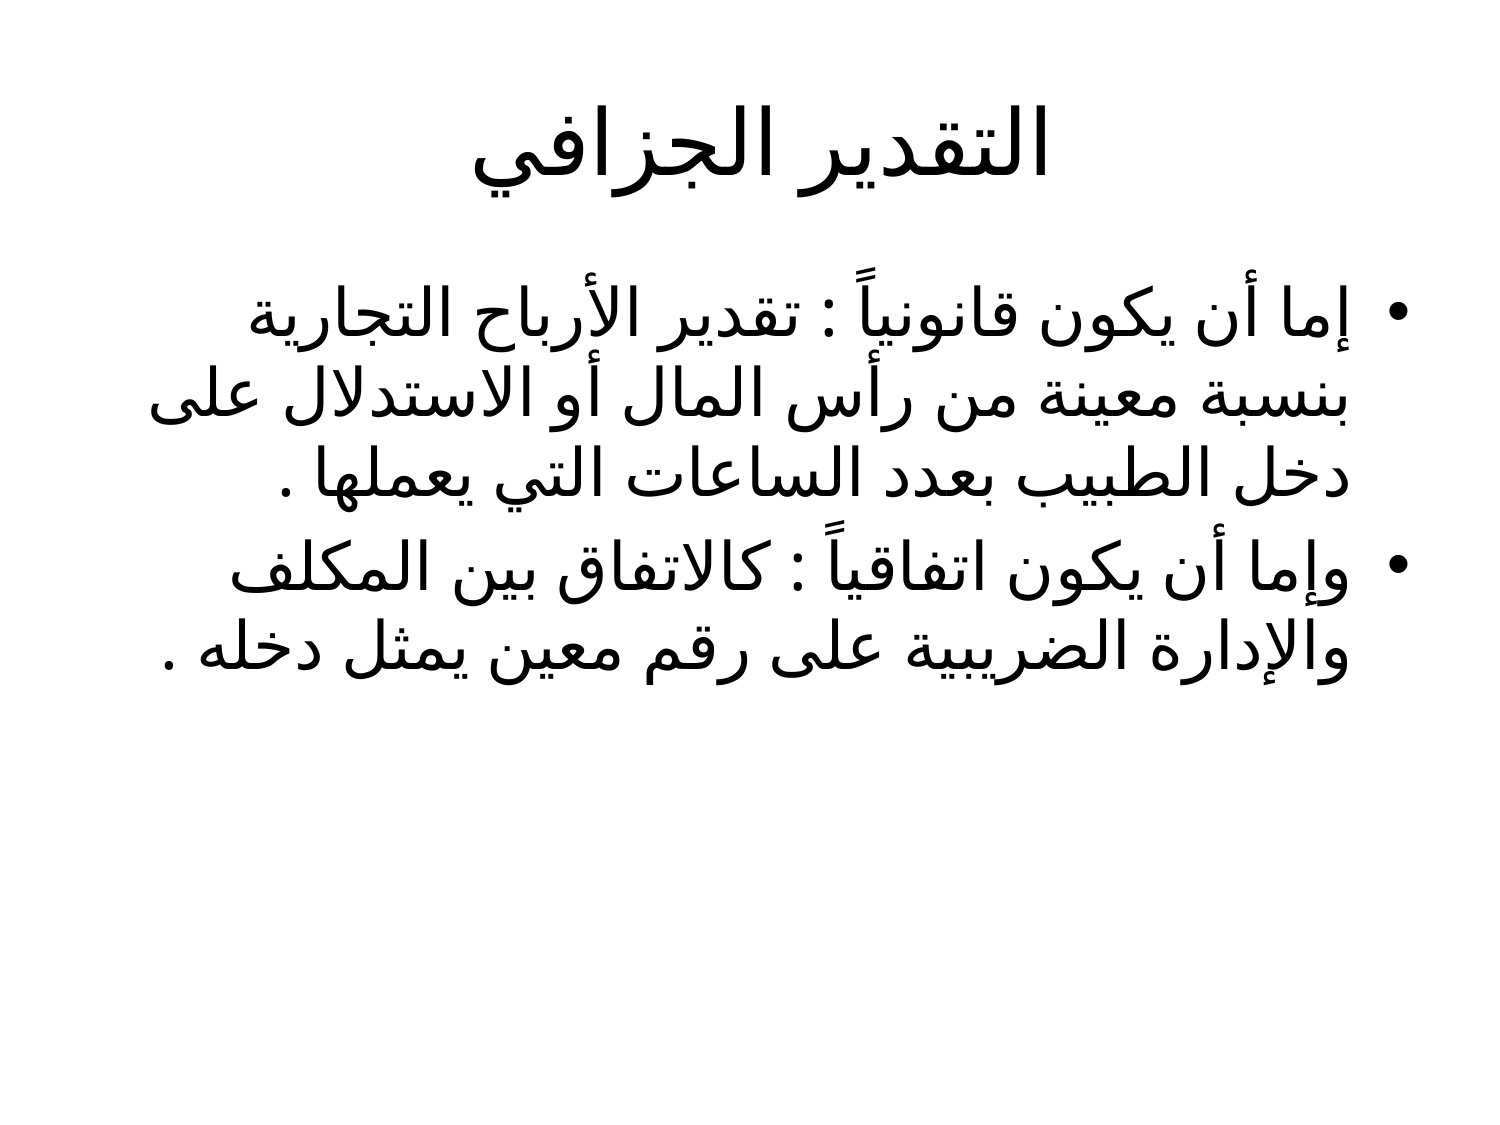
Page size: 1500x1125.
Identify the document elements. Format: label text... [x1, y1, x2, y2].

title التقدير الجزافي [75, 45, 1425, 233]
list إما أن يكون قانونياً : تقدير الأرباح التجارية بنسبة معينة من رأس المال أو الاستدلال على دخل الطبيب بعدد الساعات التي يعملها . وإما أن يكون اتفاقياً : كالاتفاق بين المكلف والإدارة الضريبية على رقم معين يمثل دخله . [75, 262, 1425, 1005]
